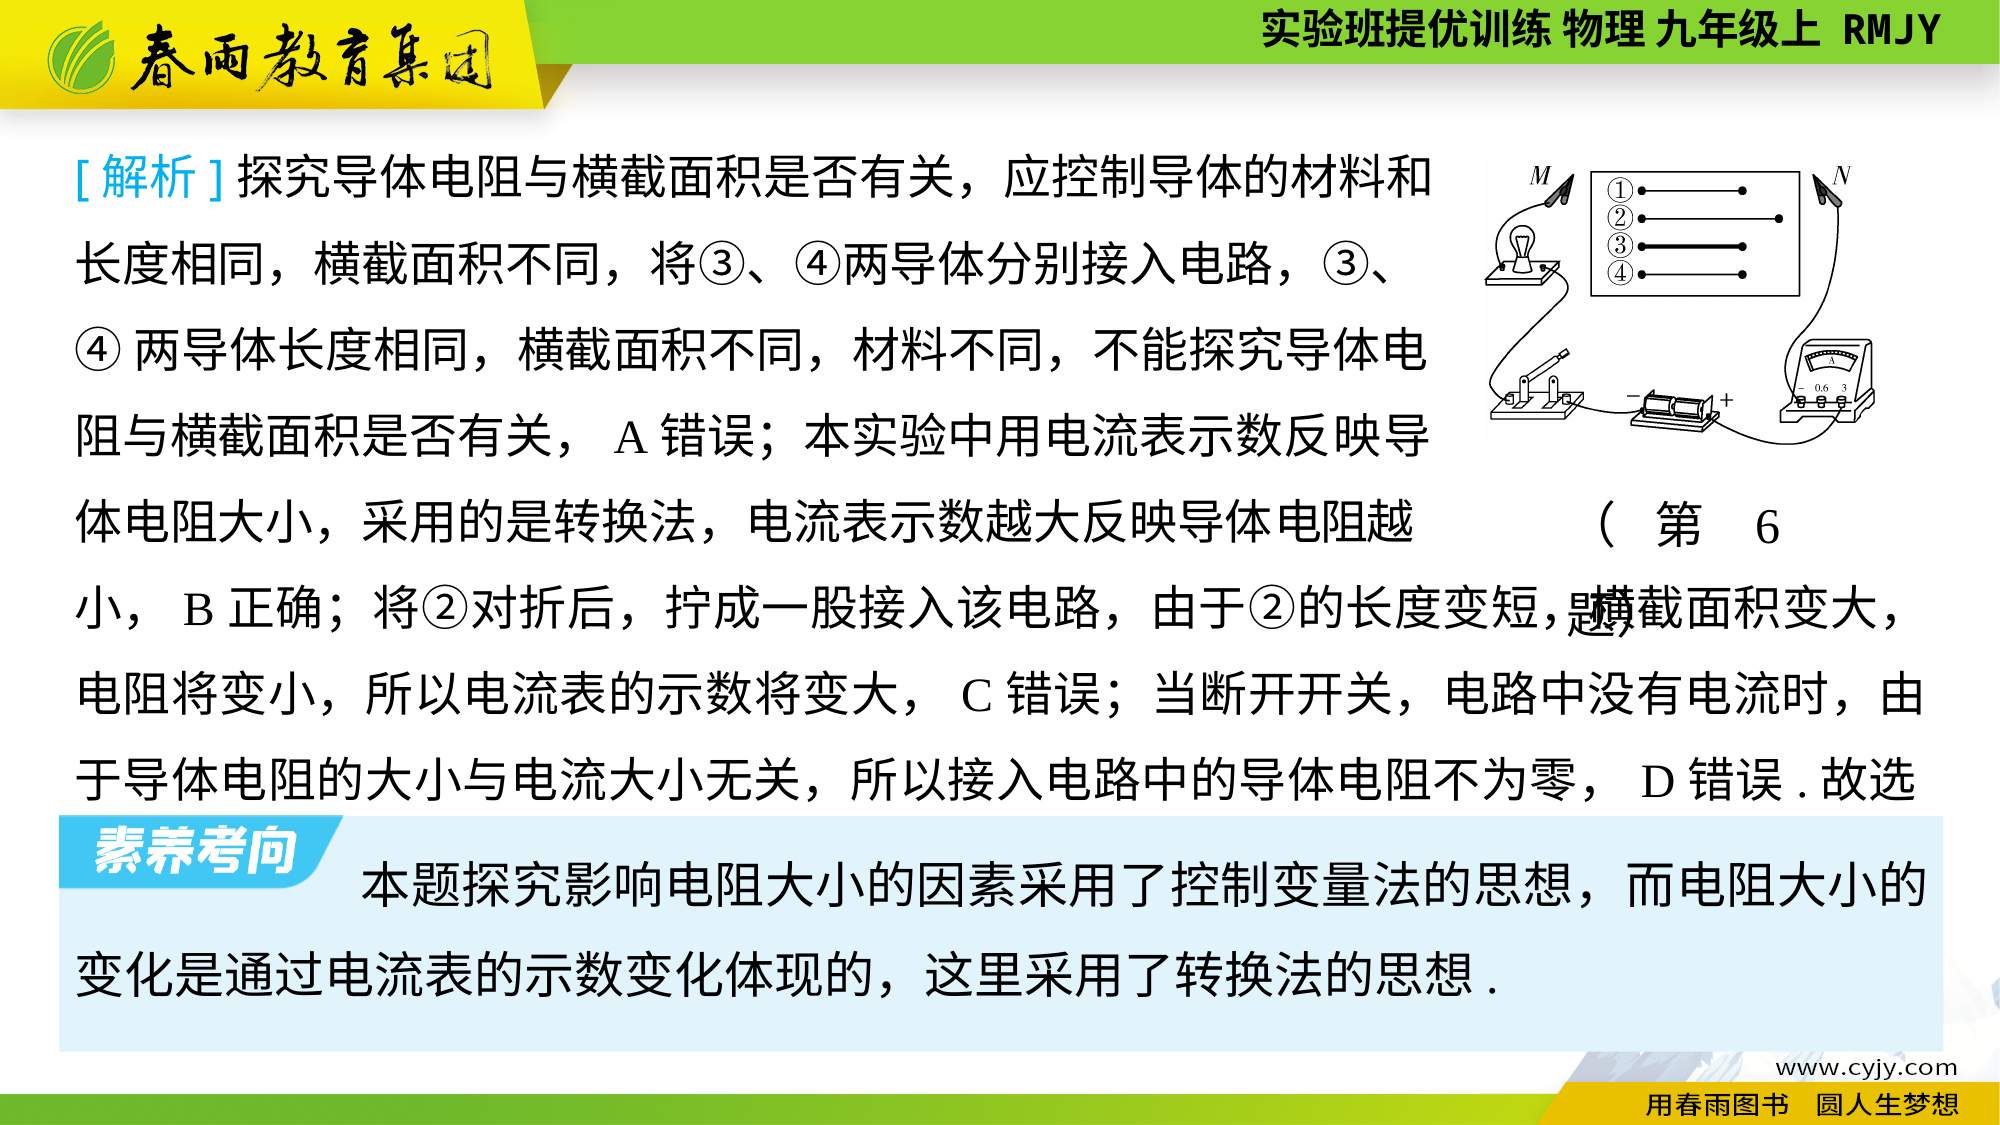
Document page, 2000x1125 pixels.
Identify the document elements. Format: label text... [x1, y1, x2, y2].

text_box （第6题） [1552, 456, 1807, 562]
text_box 本题探究影响电阻大小的因素采用了控制变量法的思想，而电阻大小的变化是通过电流表的示数变化体现的，这里采用了转换法的思想. [59, 815, 1944, 1052]
picture [0, 0, 2000, 1125]
list [解析]探究导体电阻与横截面积是否有关，应控制导体的材料和 长度相同，横截面积不同，将③、④两导体分别接入电路，③、 ④两导体长度相同，横截面积不同，材料不同，不能探究导体电 阻与横截面积是否有关，A错误；本实验中用电流表示数反映导 体电阻大小，采用的是转换法，电流表示数越大反映导体电阻越 小，B正确；将②对折后，拧成一股接入该电路，由于②的长度变短，横截面积变大，电阻将变小，所以电流表的示数将变大，C错误；当断开开关，电路中没有电流时，由于导体电阻的大小与电流大小无关，所以接入电路中的导体电阻不为零，D错误.故选B. [59, 110, 1944, 815]
